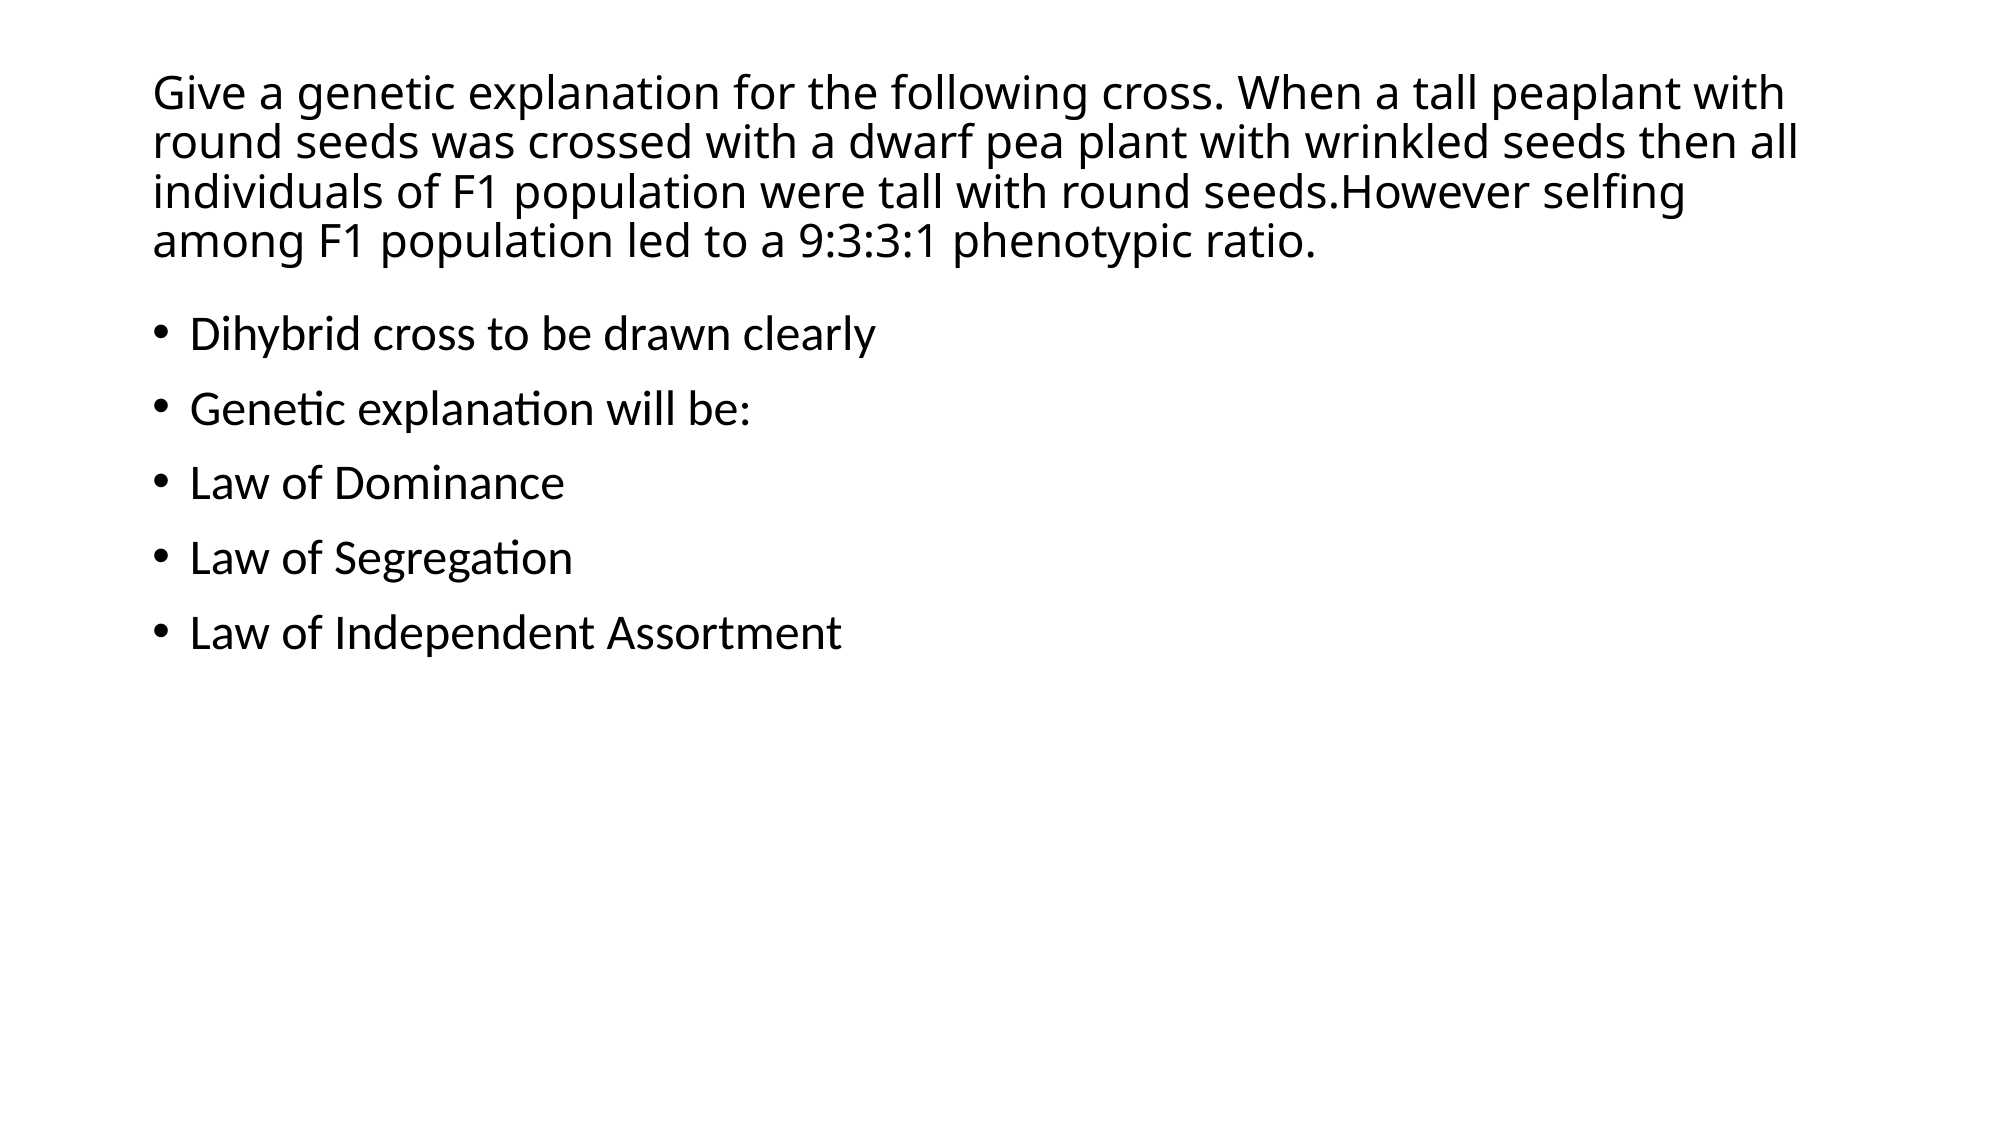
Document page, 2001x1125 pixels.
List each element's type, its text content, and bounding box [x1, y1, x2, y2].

list Dihybrid cross to be drawn clearly Genetic explanation will be: Law of Dominance Law of Segregation Law of Independent Assortment [137, 299, 1863, 1014]
title Give a genetic explanation for the following cross. When a tall peaplant with round seeds was crossed with a dwarf pea plant with wrinkled seeds then all individuals of F1 population were tall with round seeds.However selfing among F1 population led to a 9:3:3:1 phenotypic ratio. [137, 59, 1863, 278]
